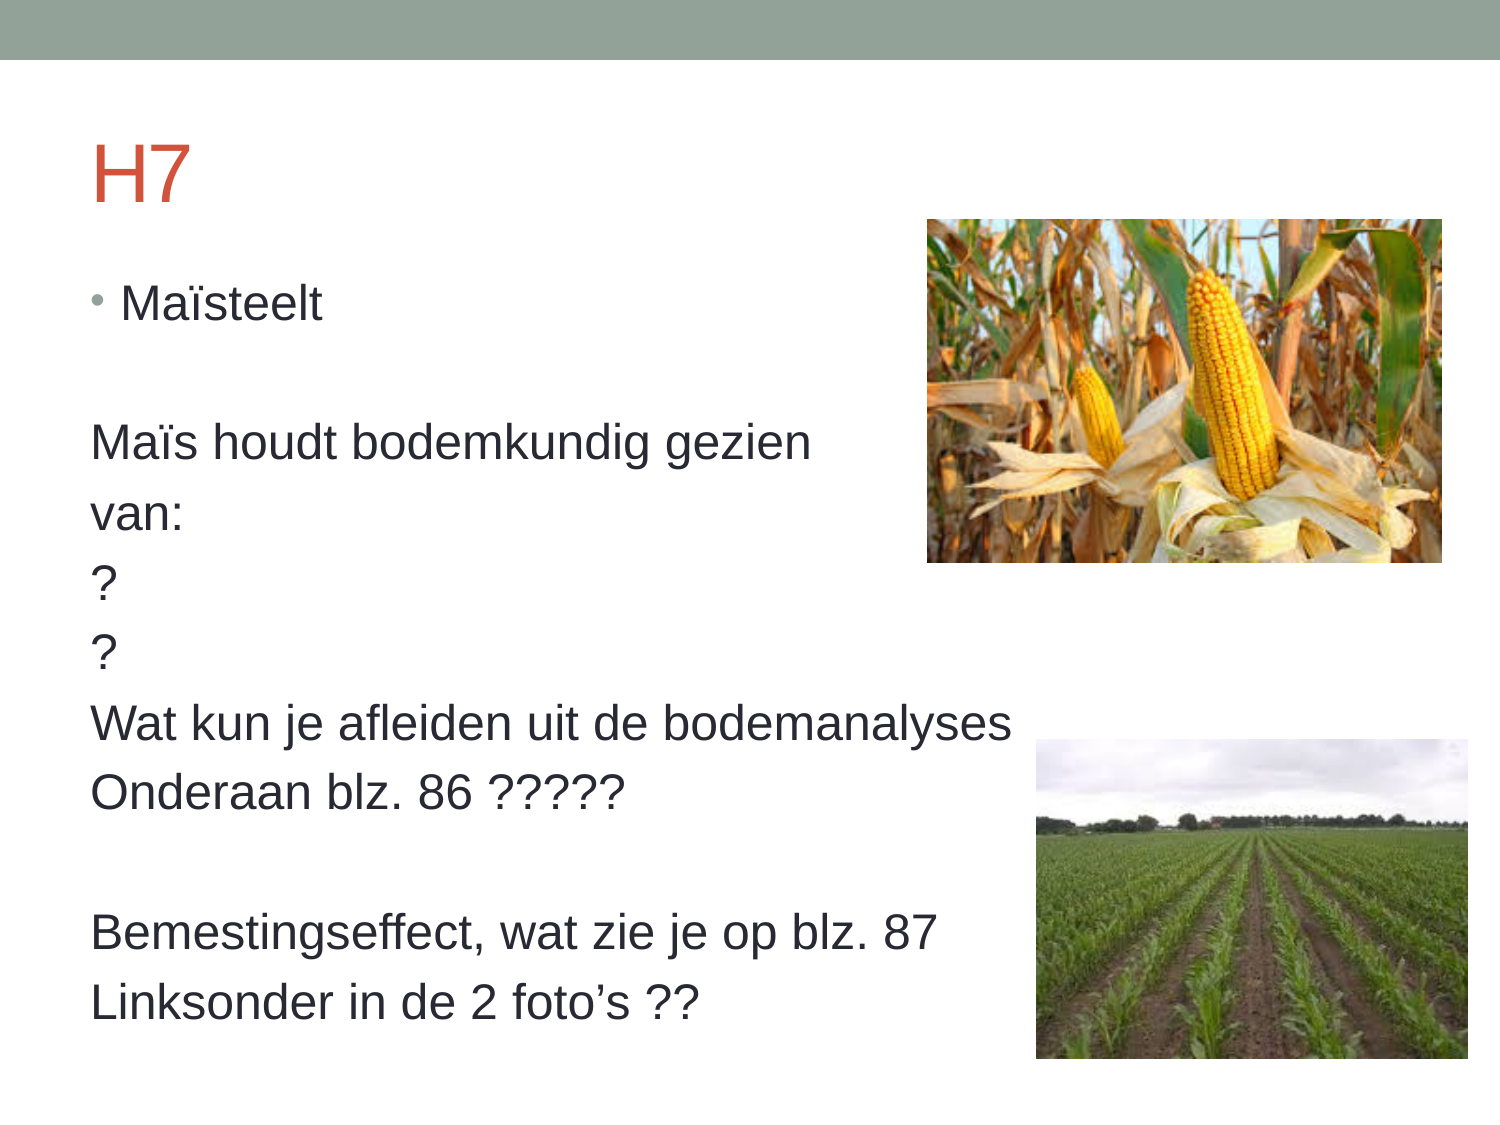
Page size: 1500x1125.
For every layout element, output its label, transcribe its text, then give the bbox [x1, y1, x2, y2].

list Maïsteelt Maïs houdt bodemkundig gezien van: ? ? Wat kun je afleiden uit de bodemanalyses Onderaan blz. 86 ????? Bemestingseffect, wat zie je op blz. 87 Linksonder in de 2 foto’s ?? [75, 262, 1425, 1063]
title H7 [75, 87, 1425, 250]
picture [926, 219, 1443, 563]
picture [1035, 739, 1468, 1059]
